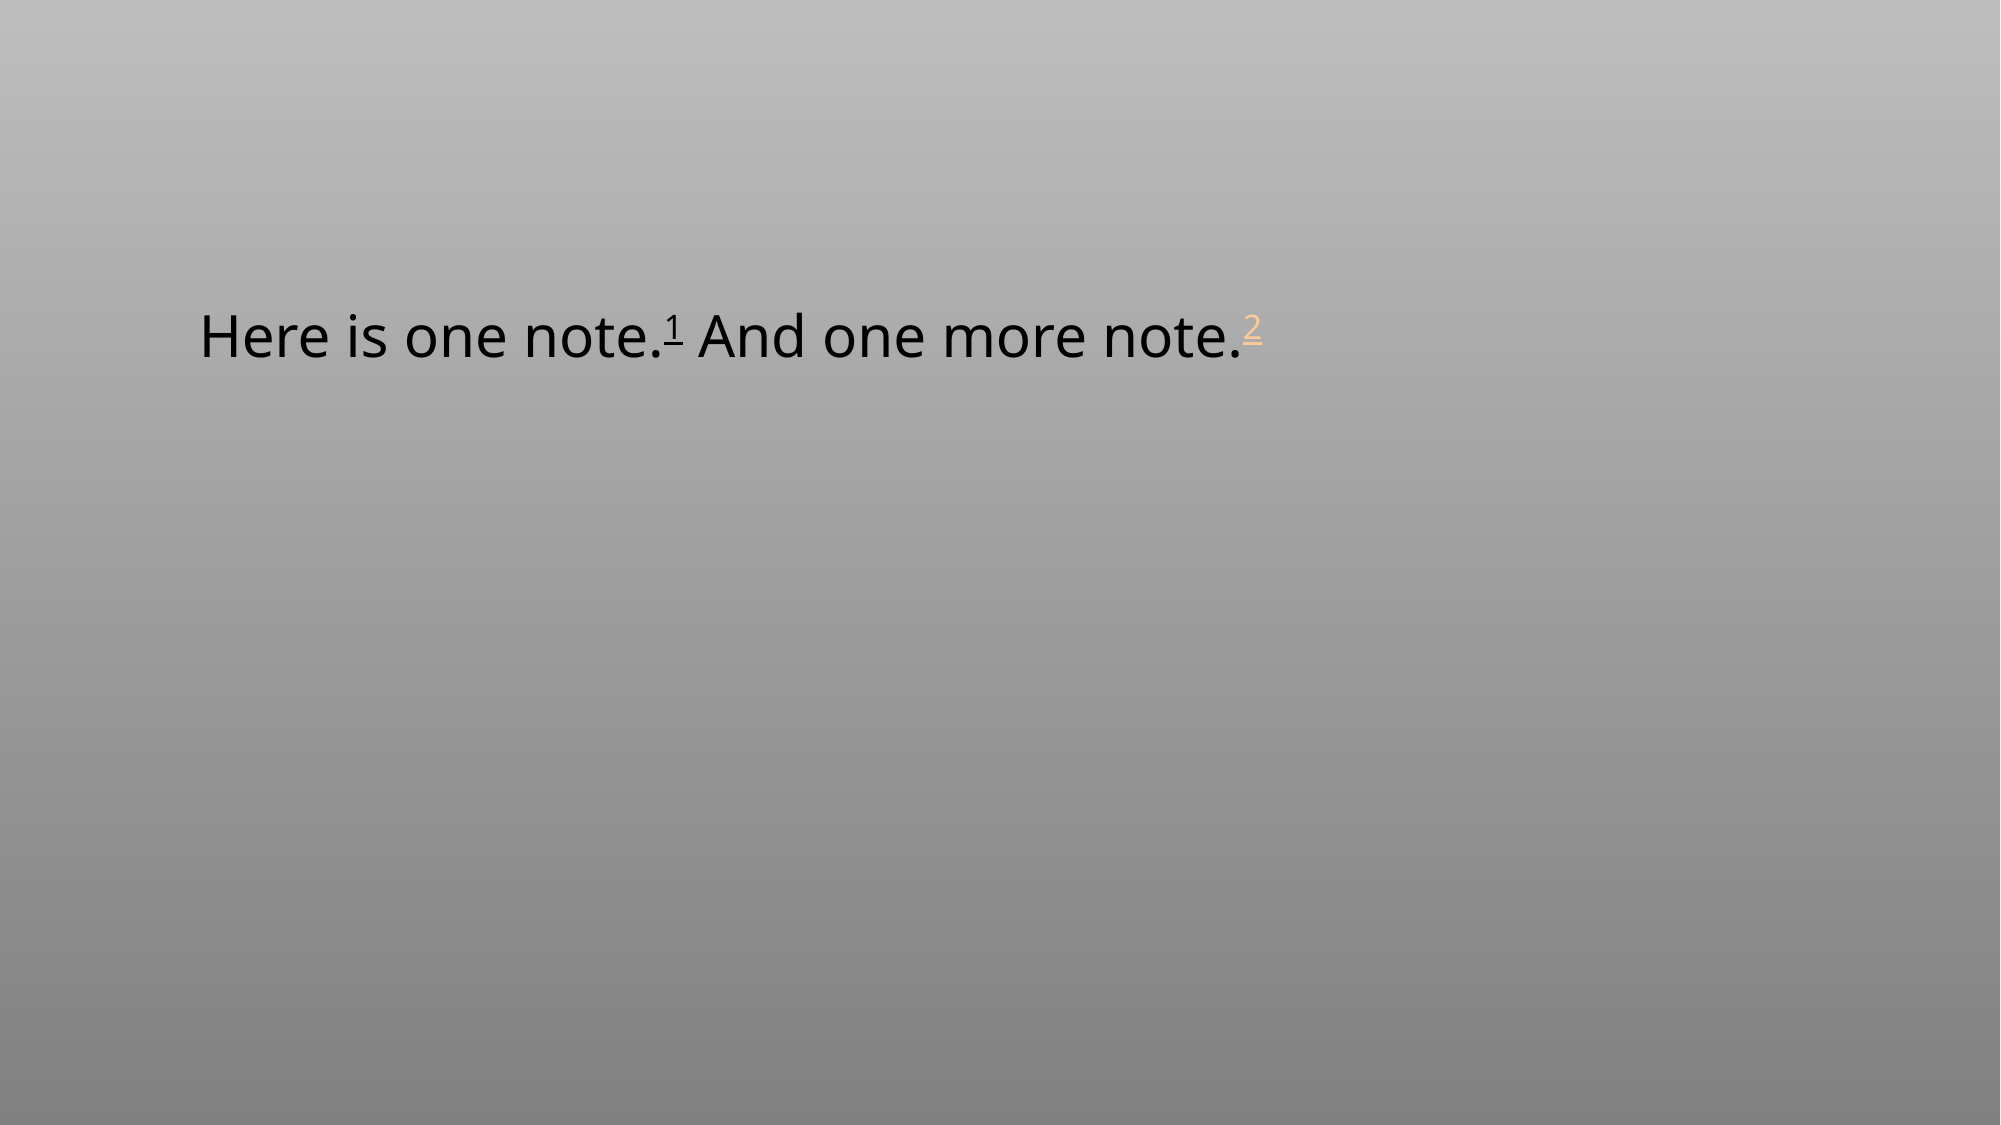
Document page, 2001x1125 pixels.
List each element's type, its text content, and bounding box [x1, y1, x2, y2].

list Here is one note.1 And one more note.2 [183, 299, 1863, 1014]
picture [0, 0, 2001, 1125]
